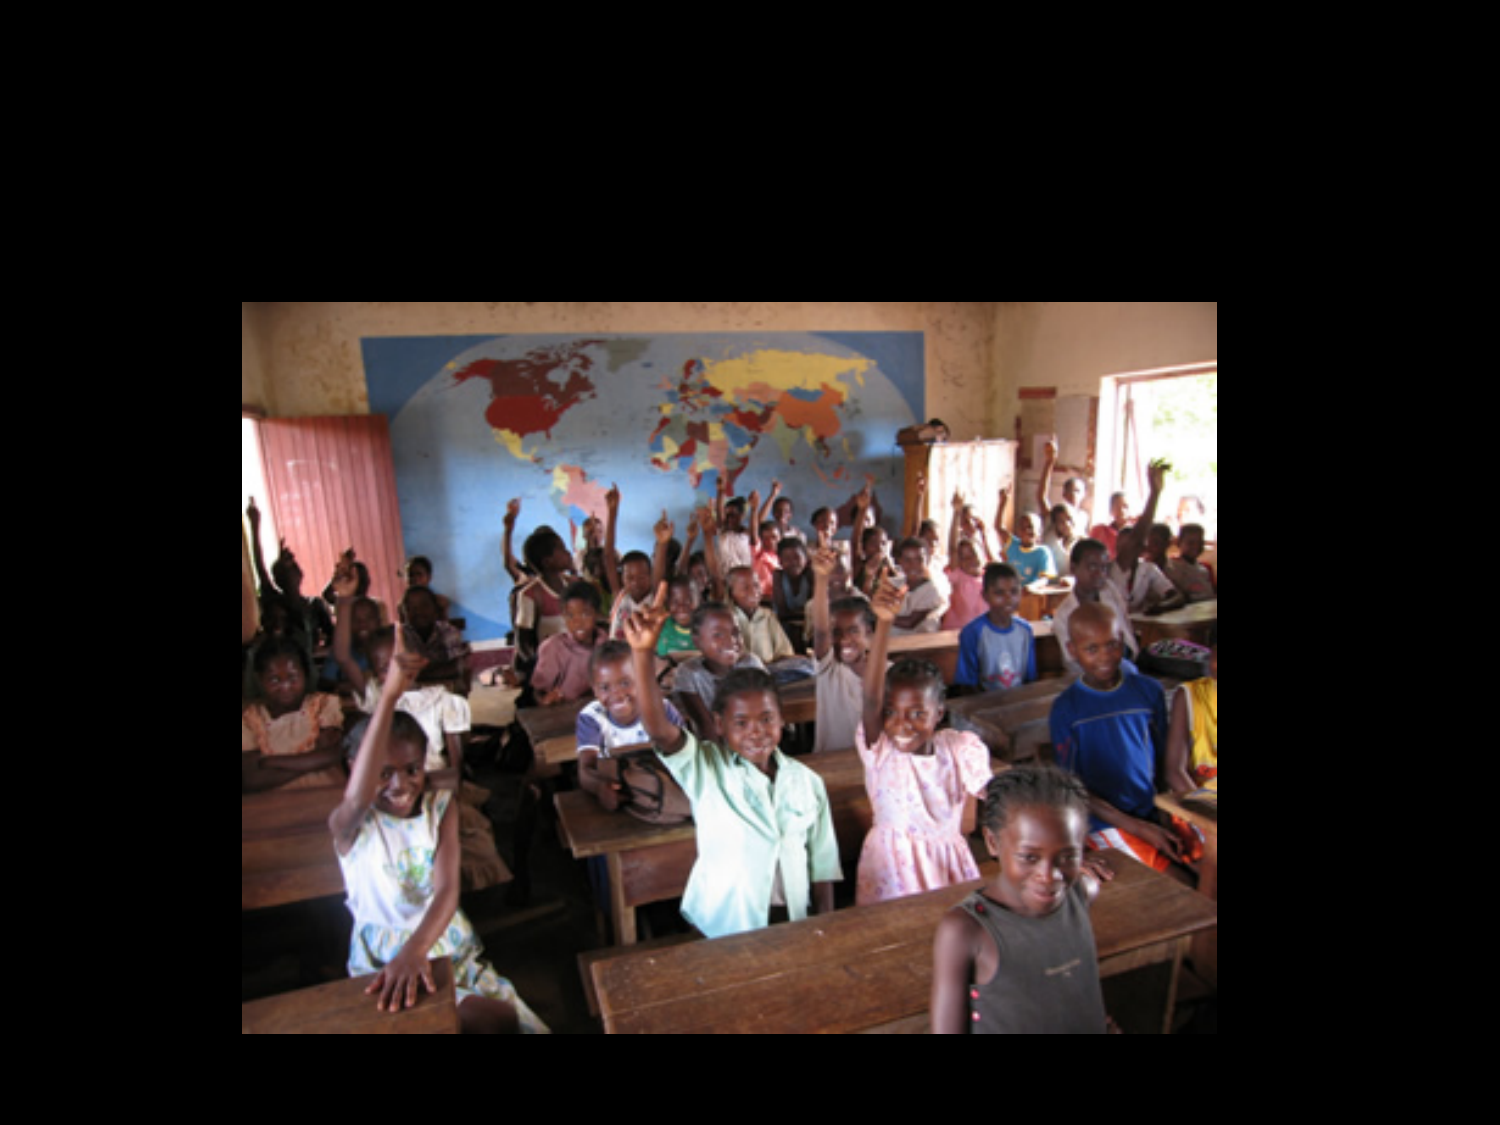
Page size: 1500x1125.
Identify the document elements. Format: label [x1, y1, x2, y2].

list [241, 302, 1217, 1034]
